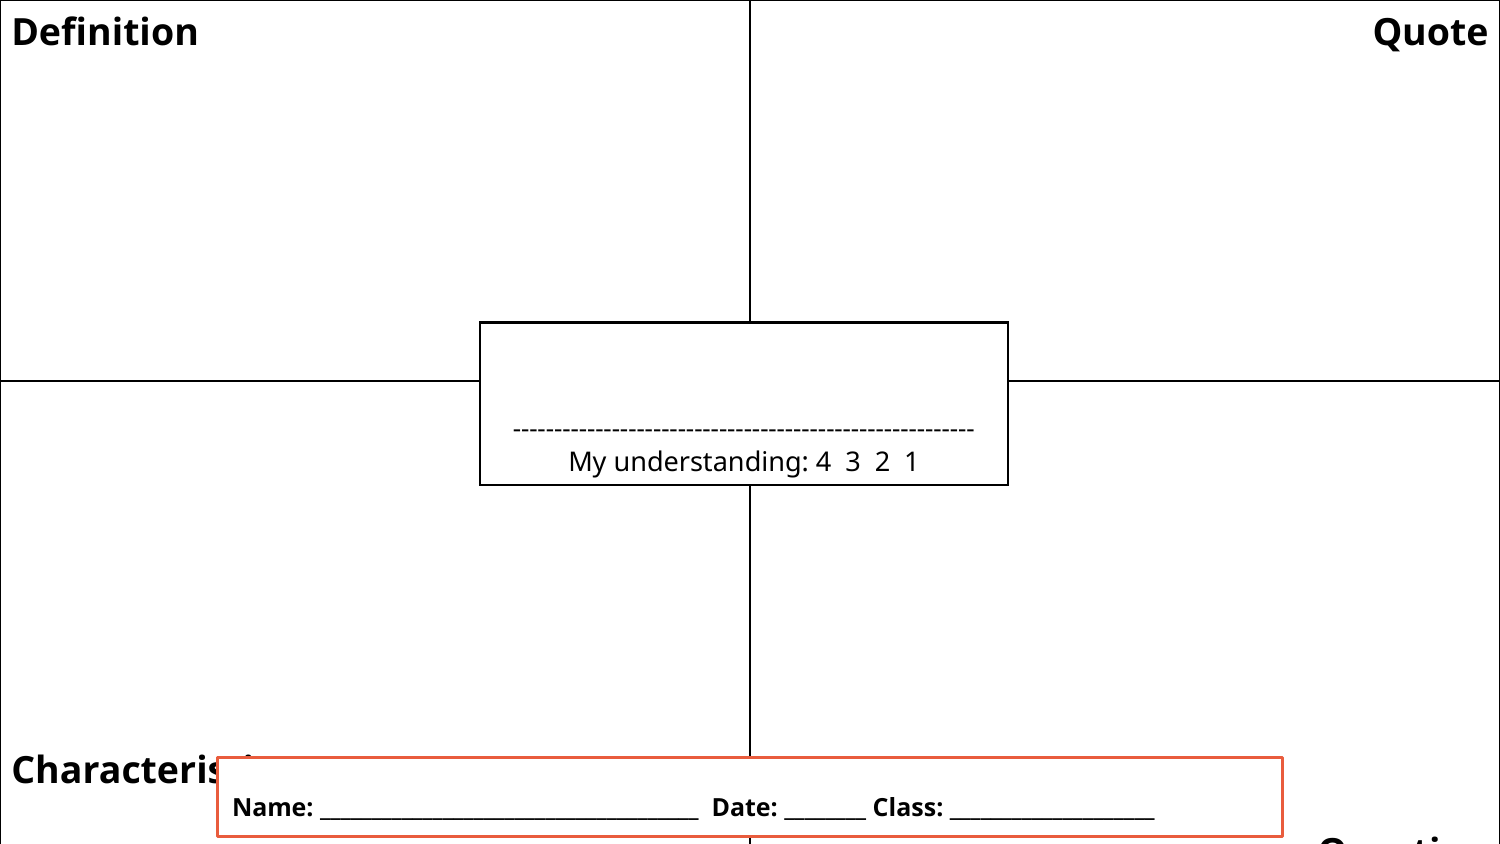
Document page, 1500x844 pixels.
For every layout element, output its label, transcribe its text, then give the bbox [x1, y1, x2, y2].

table_cell Characteristics [1, 382, 749, 844]
table_cell Question [751, 382, 1499, 844]
text_box -------------------------------------------------------- My understanding: 4 3 2 1 [480, 322, 1008, 486]
table_header Quote [751, 1, 1499, 380]
text_box Name: _____________________________________ Date: ________ Class: ____________________ [217, 757, 1283, 837]
table_header Definition [1, 1, 749, 380]
